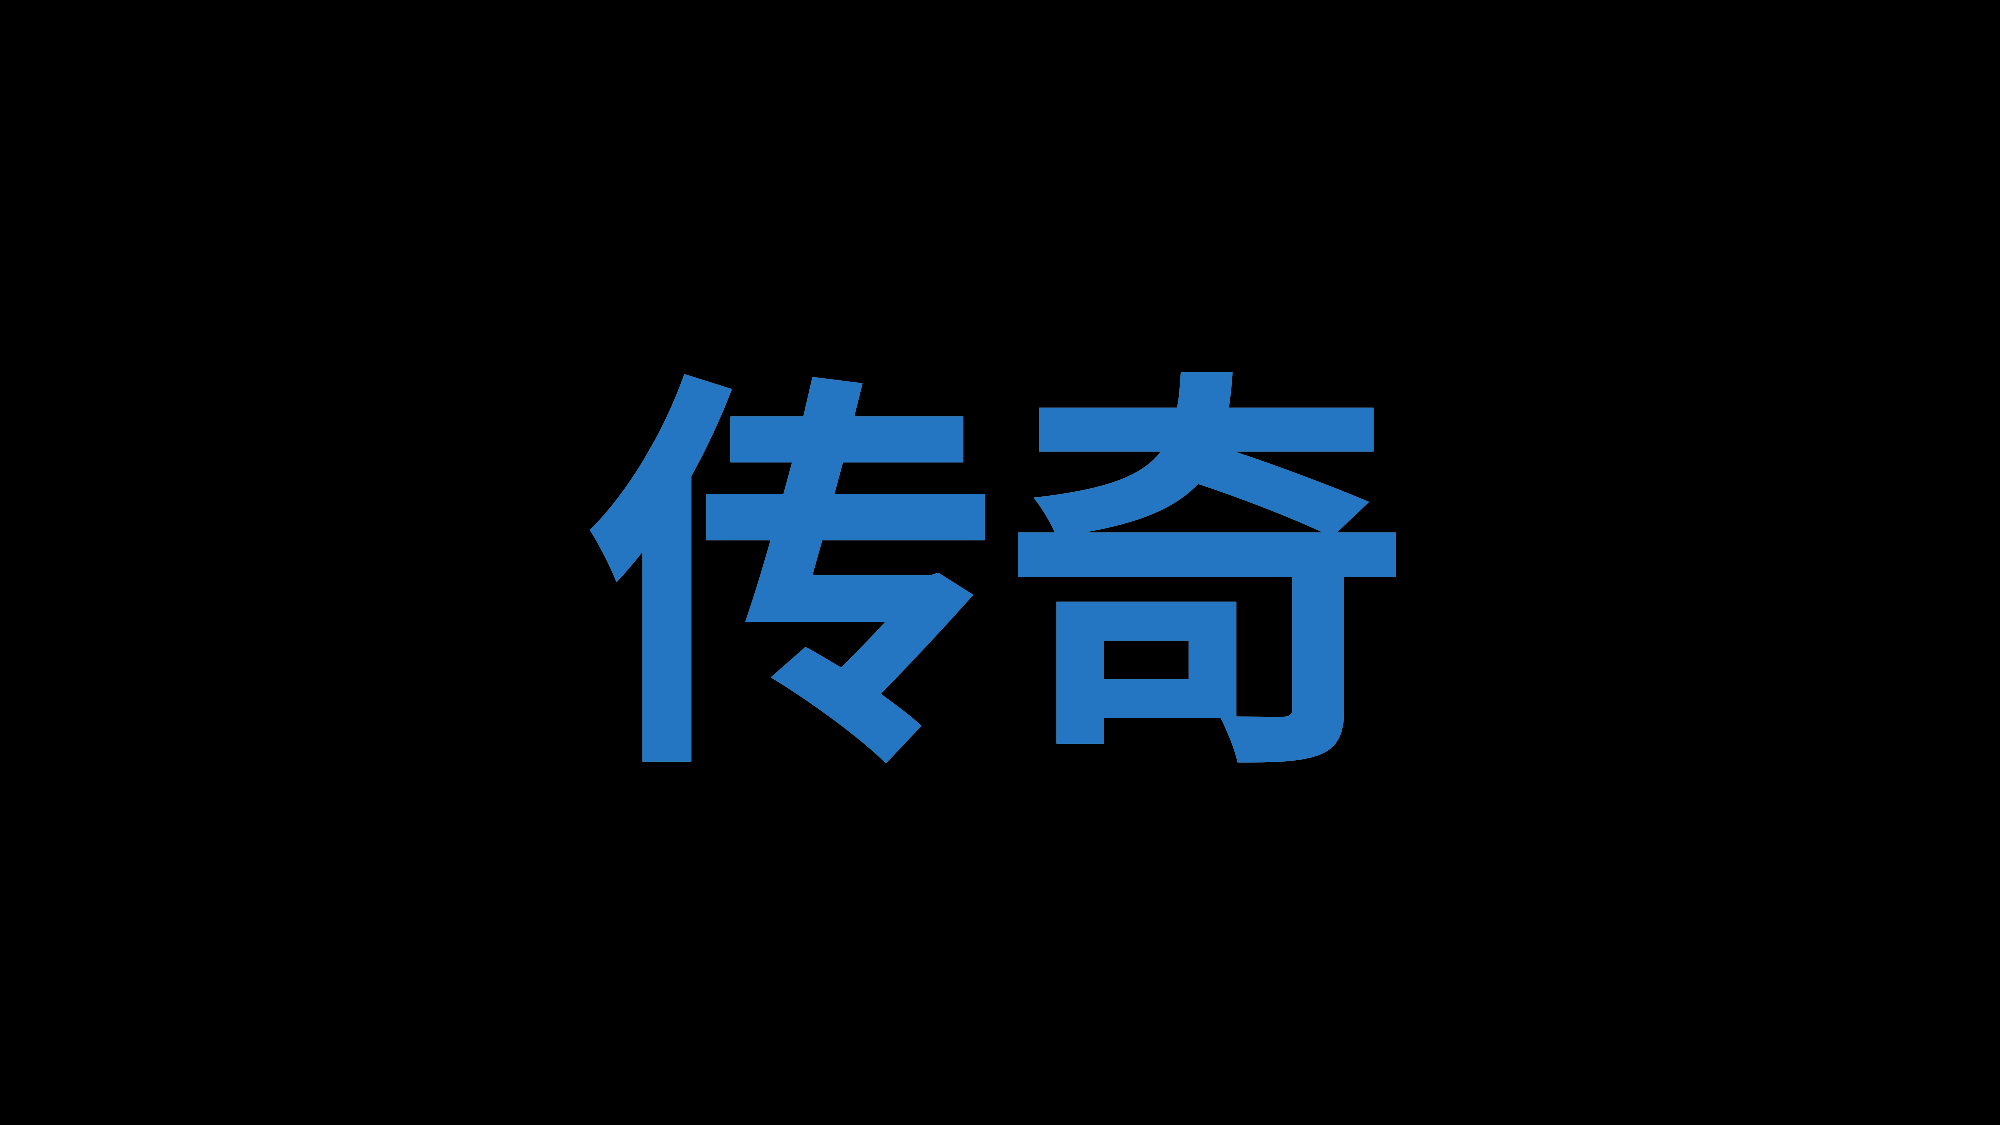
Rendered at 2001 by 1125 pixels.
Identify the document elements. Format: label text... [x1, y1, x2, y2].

text_box 传奇 [387, 303, 1612, 816]
